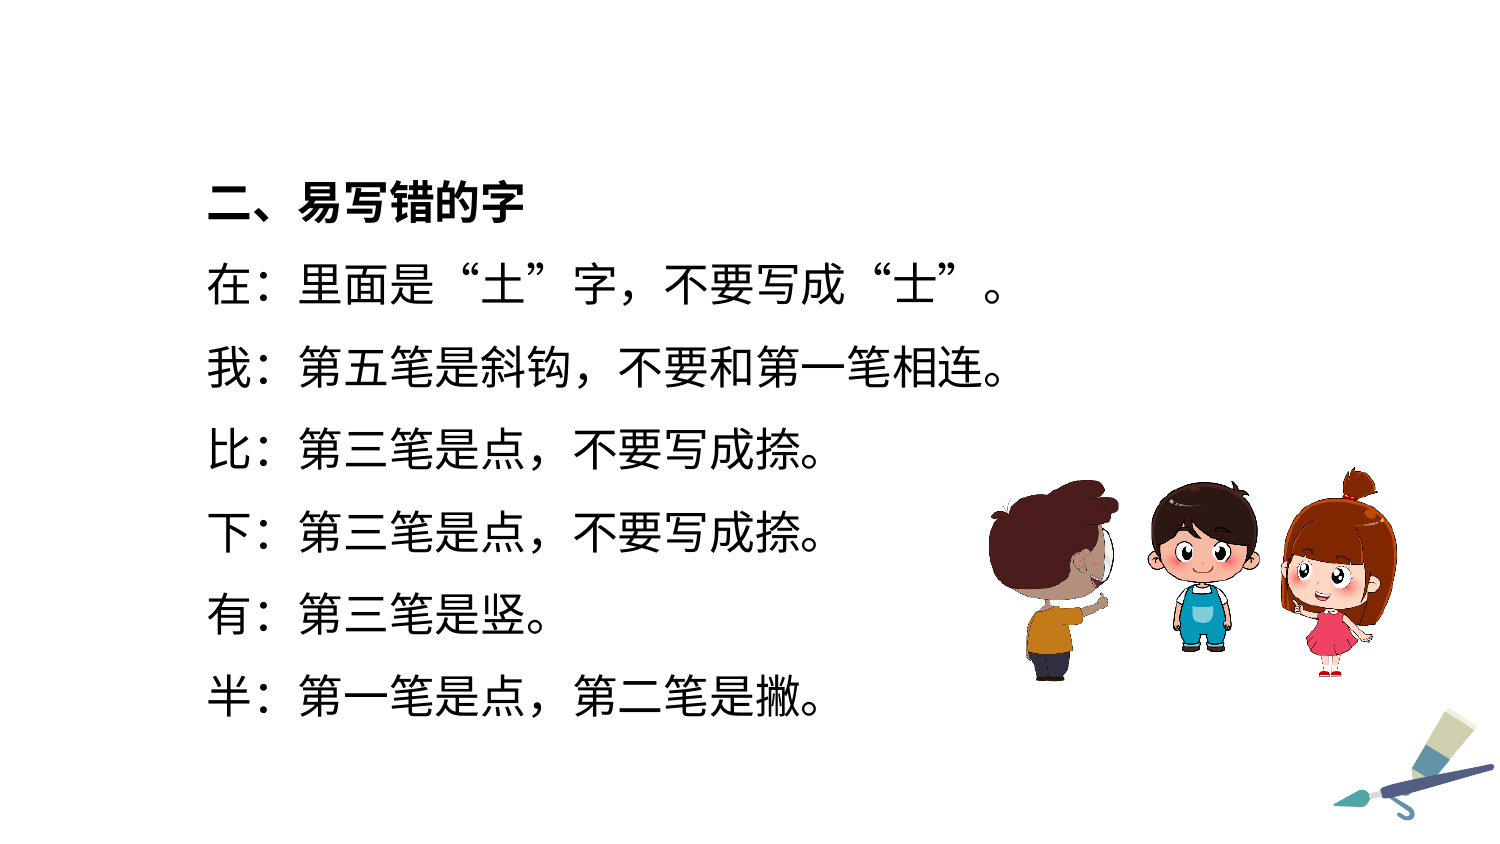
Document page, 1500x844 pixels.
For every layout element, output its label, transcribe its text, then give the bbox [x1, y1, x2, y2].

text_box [1358, 708, 1481, 844]
picture [950, 431, 1430, 705]
text_box 二、易写错的字 在：里面是“土”字，不要写成“士”。 我：第五笔是斜钩，不要和第一笔相连。 比：第三笔是点，不要写成捺。 下：第三笔是点，不要写成捺。 有：第三笔是竖。 半：第一笔是点，第二笔是撇。 [191, 138, 1246, 731]
